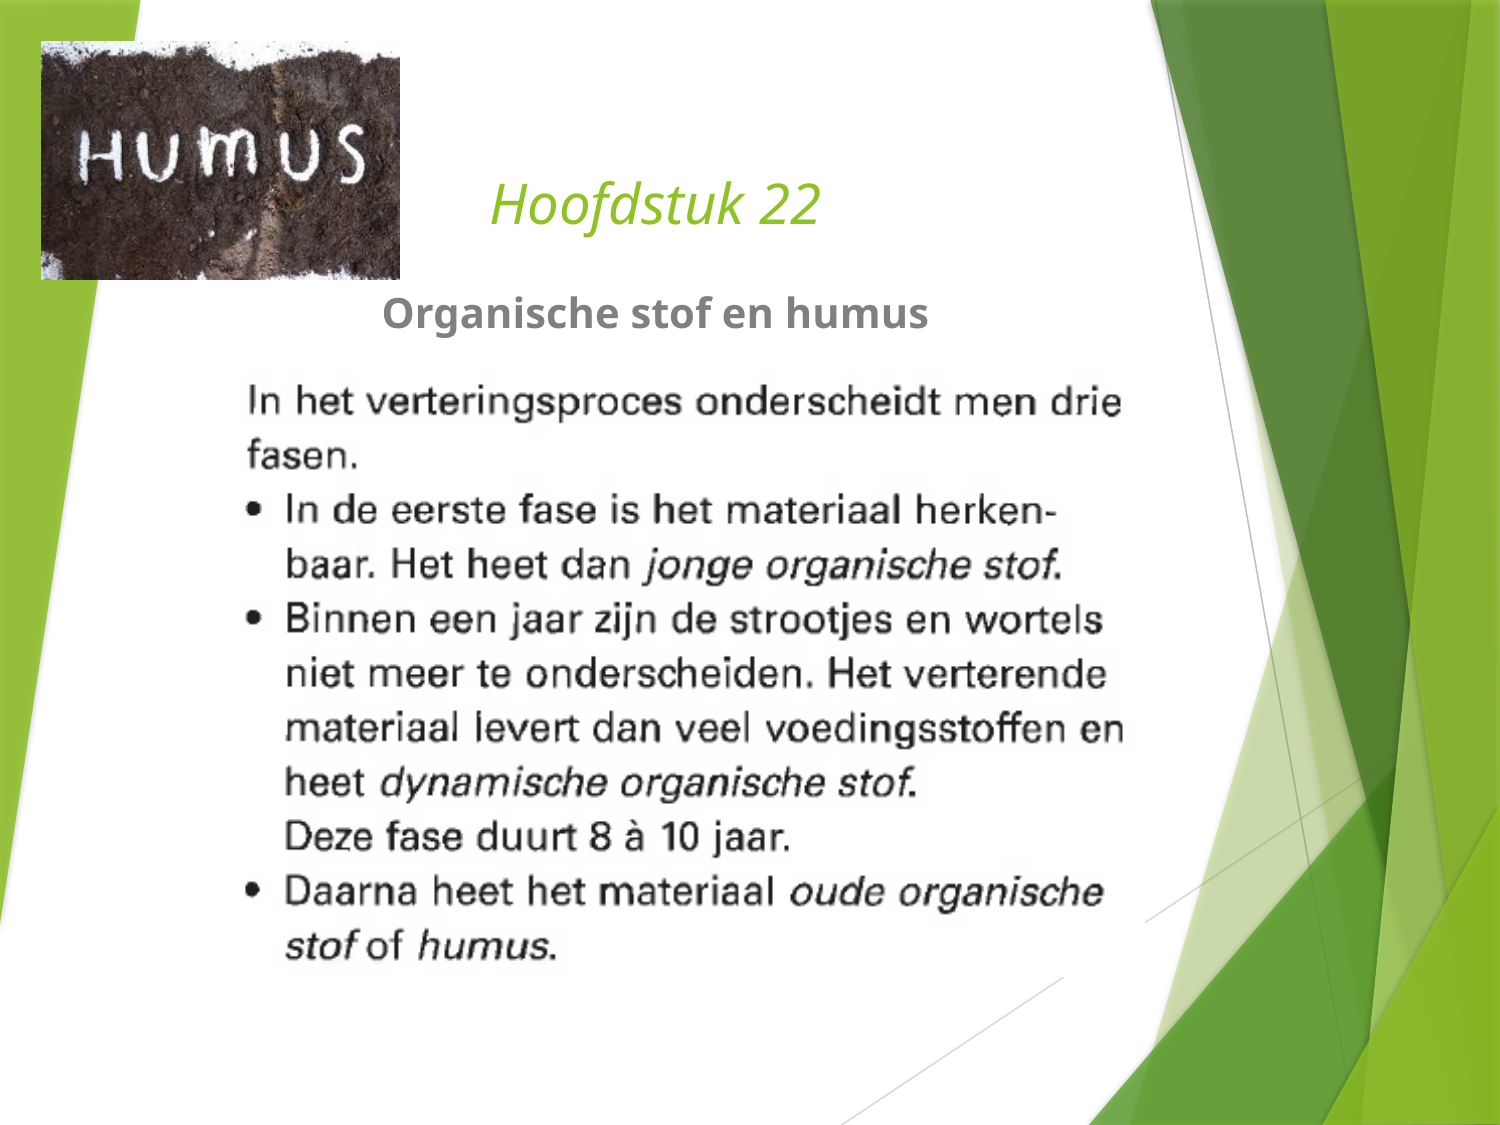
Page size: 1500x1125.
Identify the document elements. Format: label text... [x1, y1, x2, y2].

subtitle Organische stof en humus [64, 278, 1247, 1012]
picture [241, 367, 1145, 978]
picture [40, 40, 400, 281]
title Hoofdstuk 22 [405, 101, 1199, 244]
